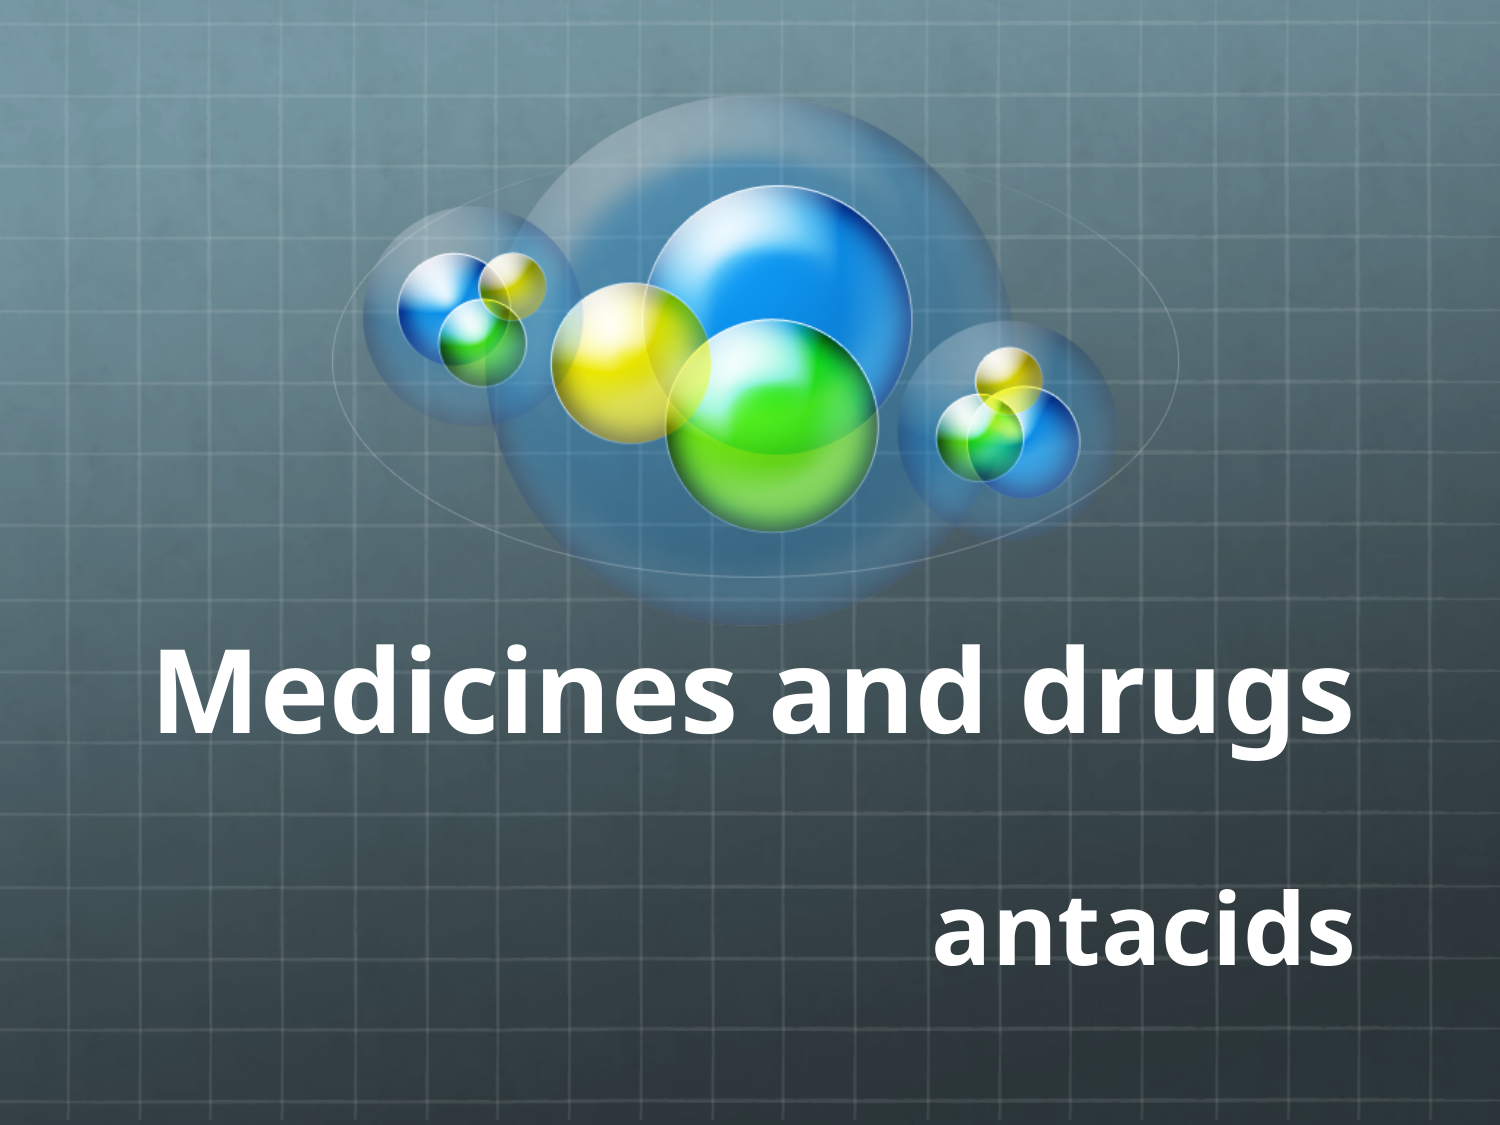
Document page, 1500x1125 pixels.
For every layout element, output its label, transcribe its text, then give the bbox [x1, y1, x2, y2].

title Medicines and drugs [134, 598, 1372, 765]
subtitle antacids [134, 858, 1372, 1028]
picture [0, 0, 1500, 1125]
